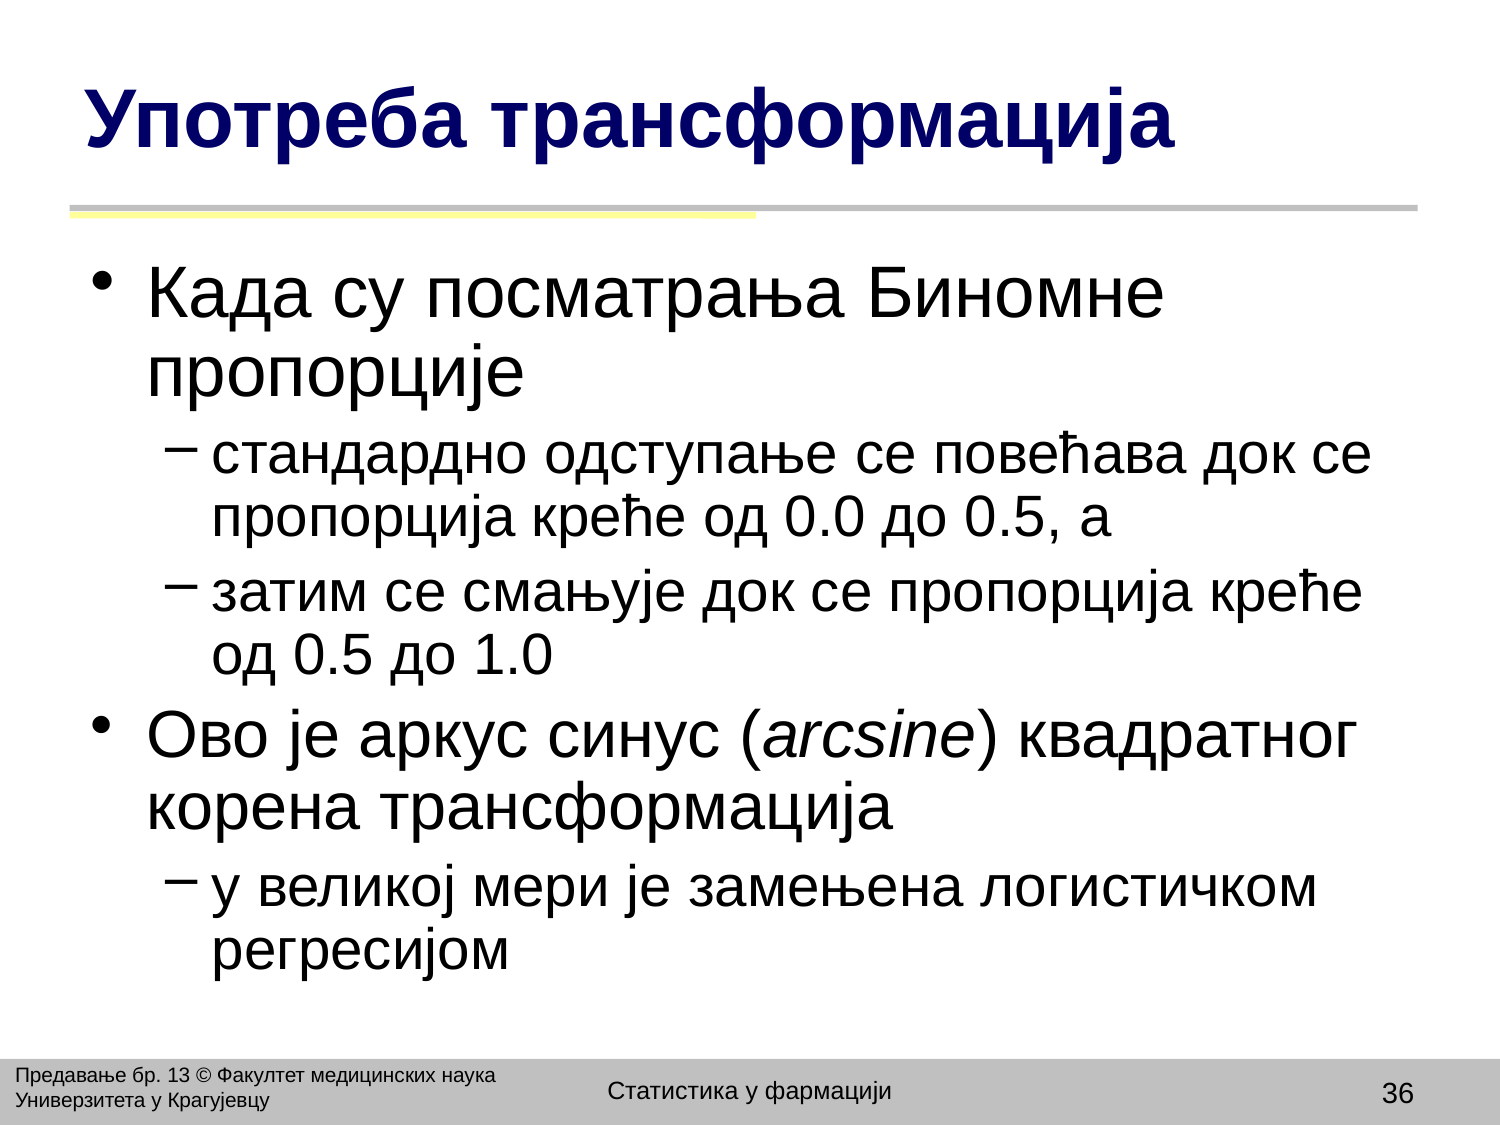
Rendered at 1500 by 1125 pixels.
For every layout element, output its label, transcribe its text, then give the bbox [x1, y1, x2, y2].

slide_number Предавање бр. 13 © Факултет медицинских наука Универзитета у Крагујевцу [0, 1053, 614, 1108]
slide_number 36 [1079, 1066, 1430, 1125]
list Када су посматрања Биномне пропорције стандардно одступање се повећава док се пропорција креће од 0.0 до 0.5, а затим се смањује док се пропорција креће од 0.5 до 1.0 Ово је аркус синус (arcsine) квадратног корена трансформација у великој мери је замењена логистичком регресијом [74, 246, 1426, 1023]
footer Статистика у фармацији [512, 1066, 988, 1125]
title Употреба трансформација [69, 19, 1426, 208]
